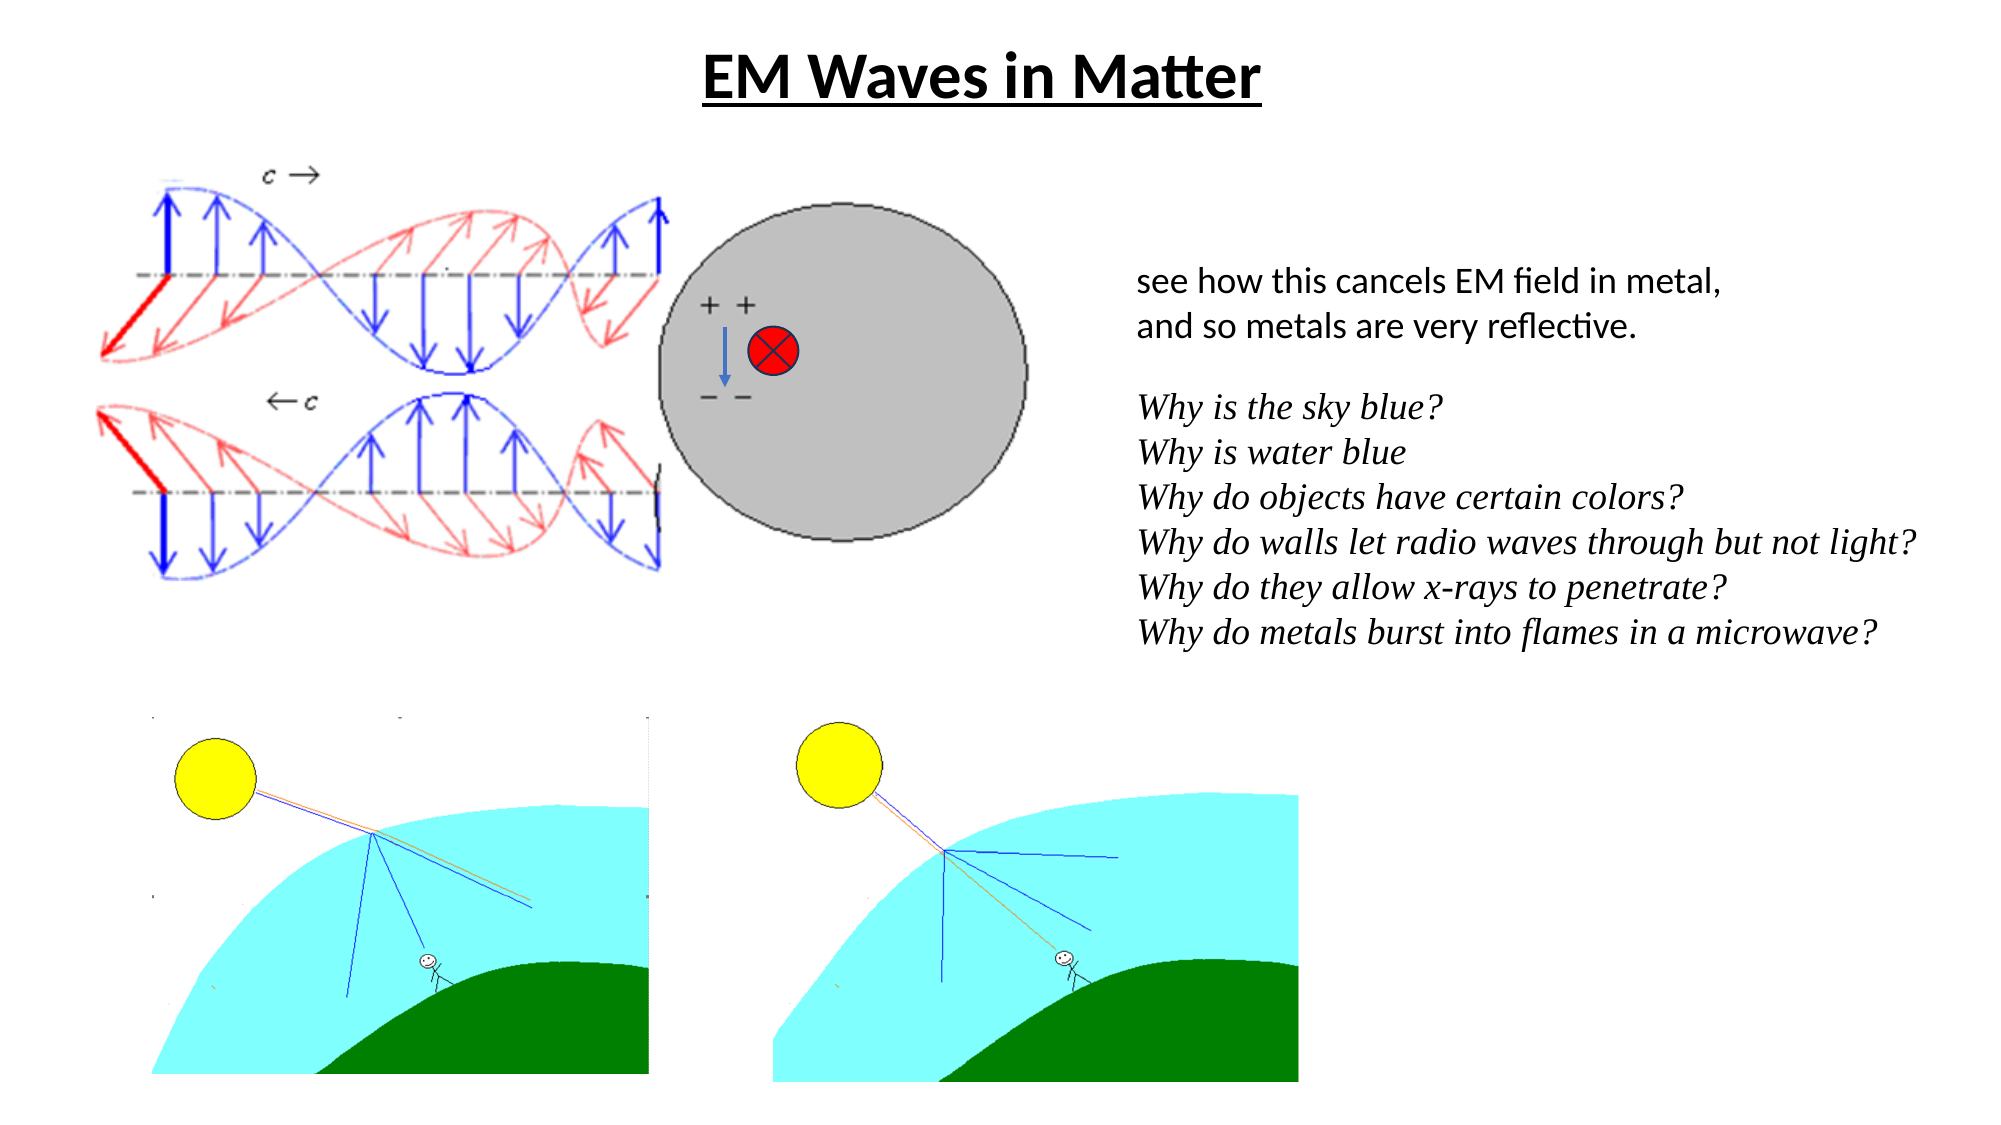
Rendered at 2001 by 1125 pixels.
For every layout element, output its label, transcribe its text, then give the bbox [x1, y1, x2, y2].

picture [66, 152, 1070, 622]
text_box see how this cancels EM field in metal, and so metals are very reflective. [1121, 248, 1755, 354]
text_box Why is the sky blue? Why is water blue Why do objects have certain colors? Why do walls let radio waves through but not light? Why do they allow x-rays to penetrate? Why do metals burst into flames in a microwave? [1121, 374, 1969, 660]
text_box EM Waves in Matter [687, 24, 1339, 119]
picture [773, 717, 1300, 1083]
picture [152, 717, 649, 1074]
